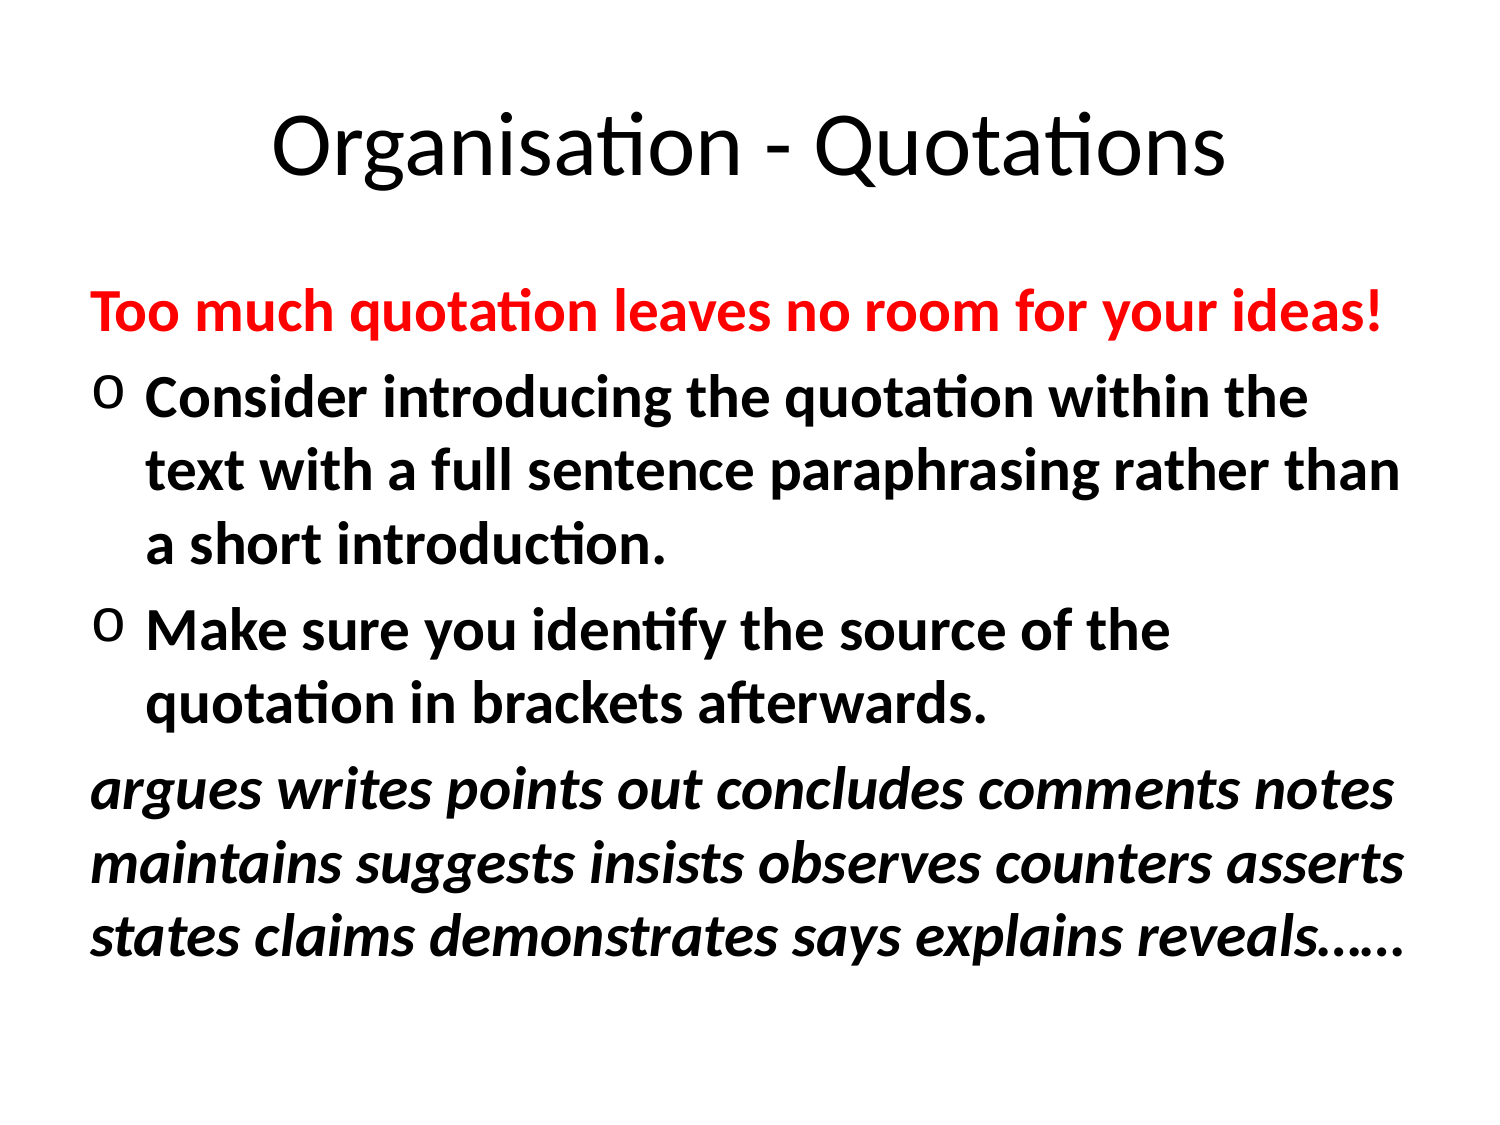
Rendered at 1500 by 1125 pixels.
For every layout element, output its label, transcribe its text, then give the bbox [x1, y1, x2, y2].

list Too much quotation leaves no room for your ideas! Consider introducing the quotation within the text with a full sentence paraphrasing rather than a short introduction. Make sure you identify the source of the quotation in brackets afterwards. argues writes points out concludes comments notes maintains suggests insists observes counters asserts states claims demonstrates says explains reveals…… [75, 262, 1425, 1005]
title Organisation - Quotations [75, 45, 1425, 233]
